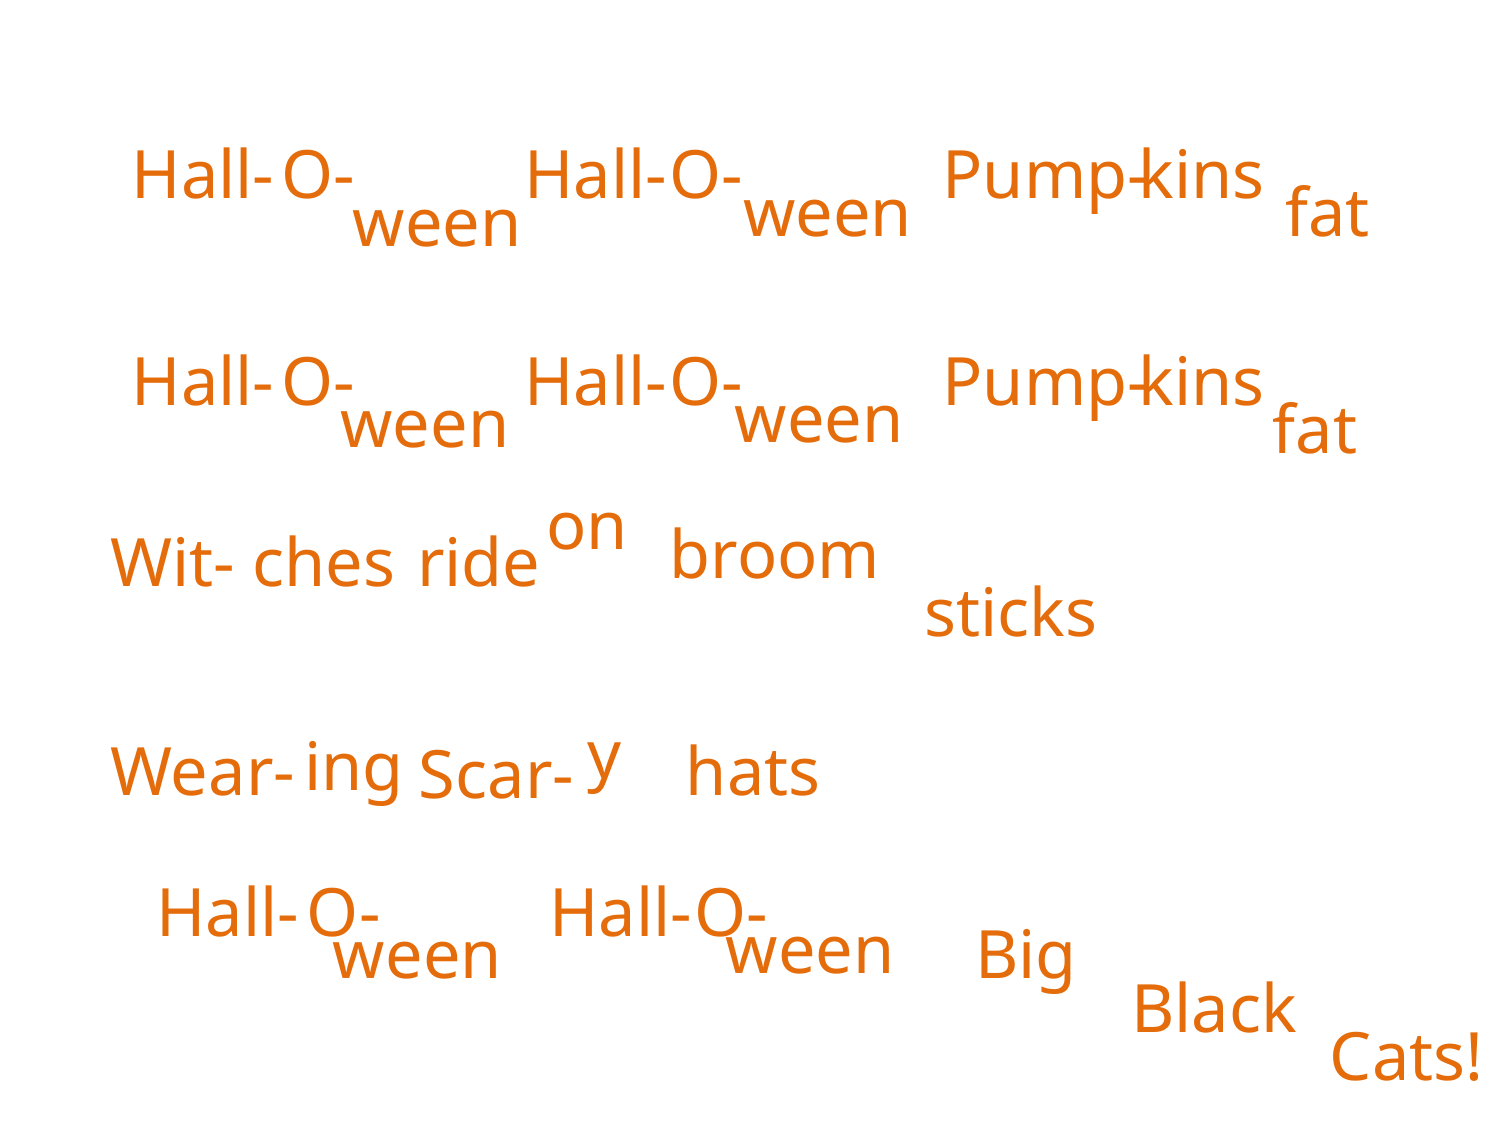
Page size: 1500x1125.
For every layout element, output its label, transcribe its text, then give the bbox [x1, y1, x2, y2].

text_box Pump- [927, 124, 1123, 220]
text_box Scar- [404, 724, 590, 820]
text_box ween [338, 172, 537, 268]
text_box O- [654, 124, 759, 220]
text_box Big [960, 904, 1092, 999]
text_box y [572, 703, 637, 799]
text_box hats [671, 721, 836, 816]
text_box ches [237, 512, 402, 608]
text_box ween [720, 368, 919, 464]
text_box Wit- [96, 512, 237, 608]
text_box Hall- [534, 862, 679, 958]
text_box ride [402, 512, 556, 608]
text_box fat [1258, 379, 1373, 474]
text_box sticks [910, 562, 1114, 658]
text_box ween [318, 904, 517, 999]
text_box on [531, 475, 643, 570]
text_box Hall- [116, 124, 267, 220]
text_box ing [289, 716, 419, 812]
text_box kins [1123, 331, 1280, 427]
text_box kins [1123, 124, 1280, 220]
text_box O- [654, 331, 759, 427]
text_box ween [325, 372, 525, 468]
text_box Cats! [1315, 1006, 1499, 1102]
text_box ween [710, 899, 910, 995]
text_box Hall- [509, 331, 654, 427]
text_box O- [267, 124, 371, 220]
text_box Hall- [141, 862, 292, 958]
text_box ween [728, 162, 928, 258]
text_box fat [1270, 162, 1385, 258]
text_box O- [679, 862, 784, 958]
text_box O- [267, 331, 371, 427]
text_box Wear- [95, 721, 311, 816]
text_box broom [655, 504, 896, 599]
text_box O- [292, 862, 396, 958]
text_box Pump- [927, 331, 1123, 427]
text_box Black [1116, 958, 1313, 1054]
text_box Hall- [116, 331, 267, 427]
text_box Hall- [509, 124, 654, 220]
